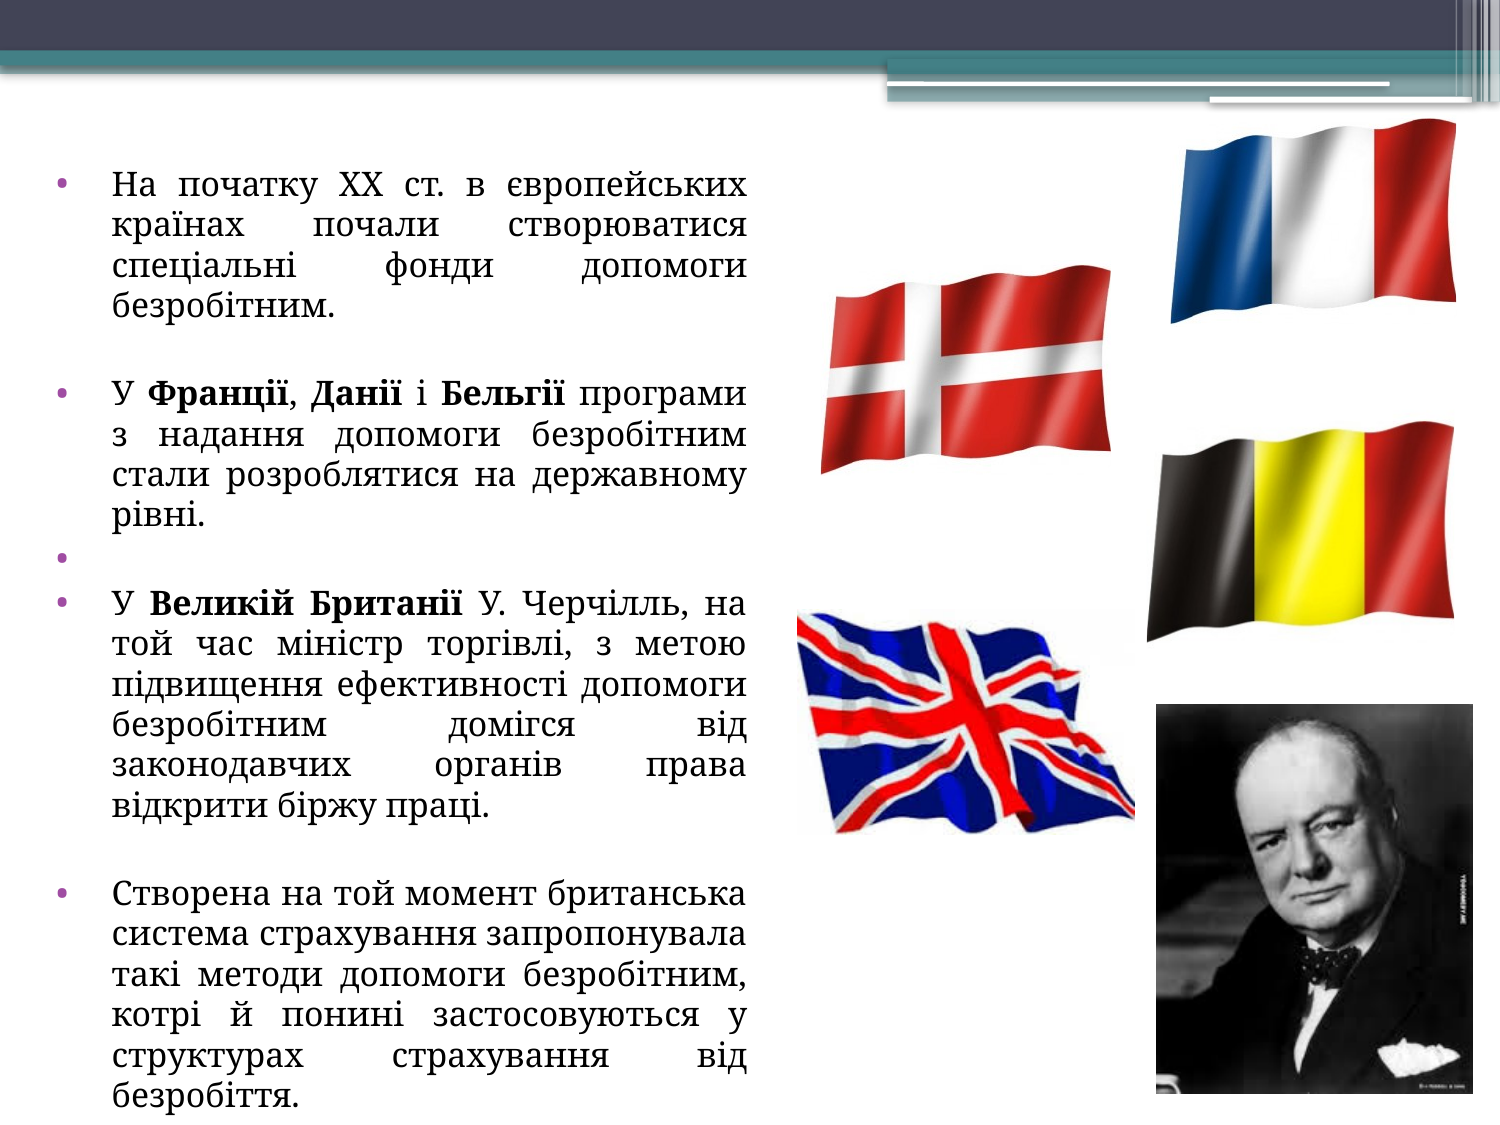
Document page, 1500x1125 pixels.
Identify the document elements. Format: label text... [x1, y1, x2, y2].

picture [797, 609, 1135, 835]
list На початку XX ст. в європейських країнах почали створюватися спеціальні фонди допомоги безробітним. У Франції, Данії і Бельгії програми з надання допомоги безробітним стали розроблятися на державному рівні. У Великій Британії У. Черчілль, на той час міністр торгівлі, з метою підвищення ефективності допомоги безробітним домігся від законодавчих органів права відкрити біржу праці. Створена на той момент британська система страхування запропонувала такі методи допомоги безробітним, котрі й понині застосовуються у структурах страхування від безробіття. [41, 155, 762, 1125]
picture [1146, 406, 1455, 649]
picture [820, 259, 1112, 476]
picture [1170, 113, 1457, 327]
picture [1156, 703, 1473, 1094]
